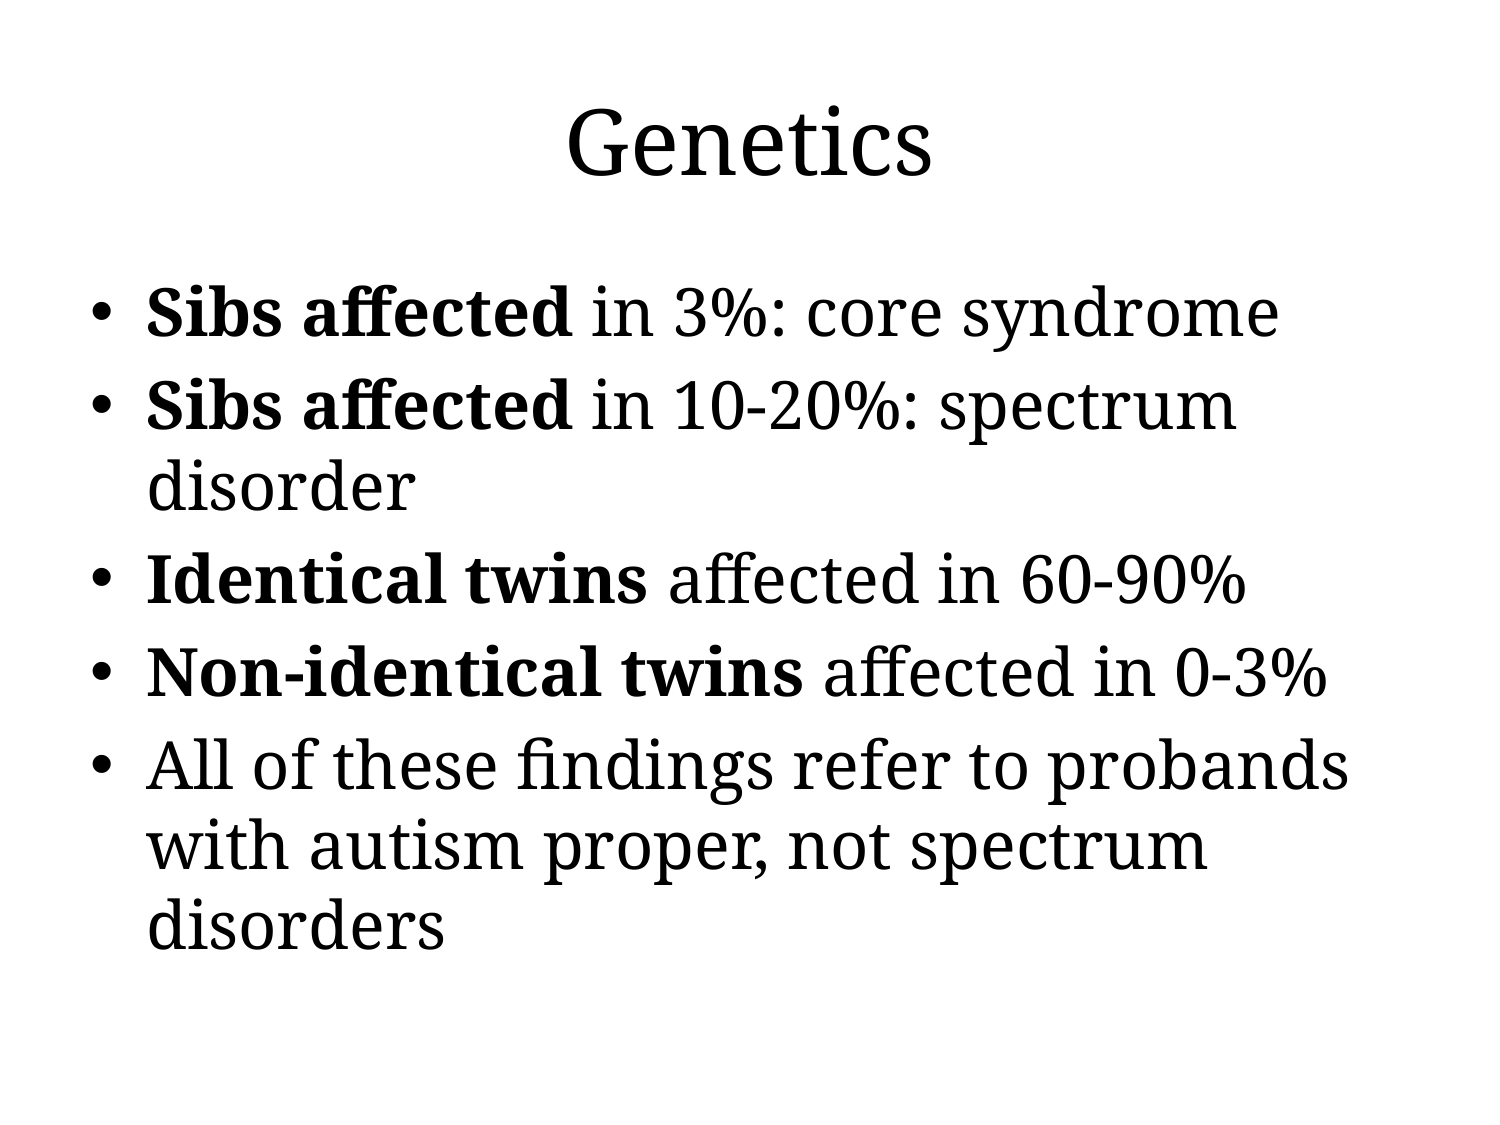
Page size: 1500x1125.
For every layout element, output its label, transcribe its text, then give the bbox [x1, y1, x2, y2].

title Genetics [75, 45, 1425, 233]
list Sibs affected in 3%: core syndrome Sibs affected in 10-20%: spectrum disorder Identical twins affected in 60-90% Non-identical twins affected in 0-3% All of these findings refer to probands with autism proper, not spectrum disorders [75, 262, 1425, 1005]
